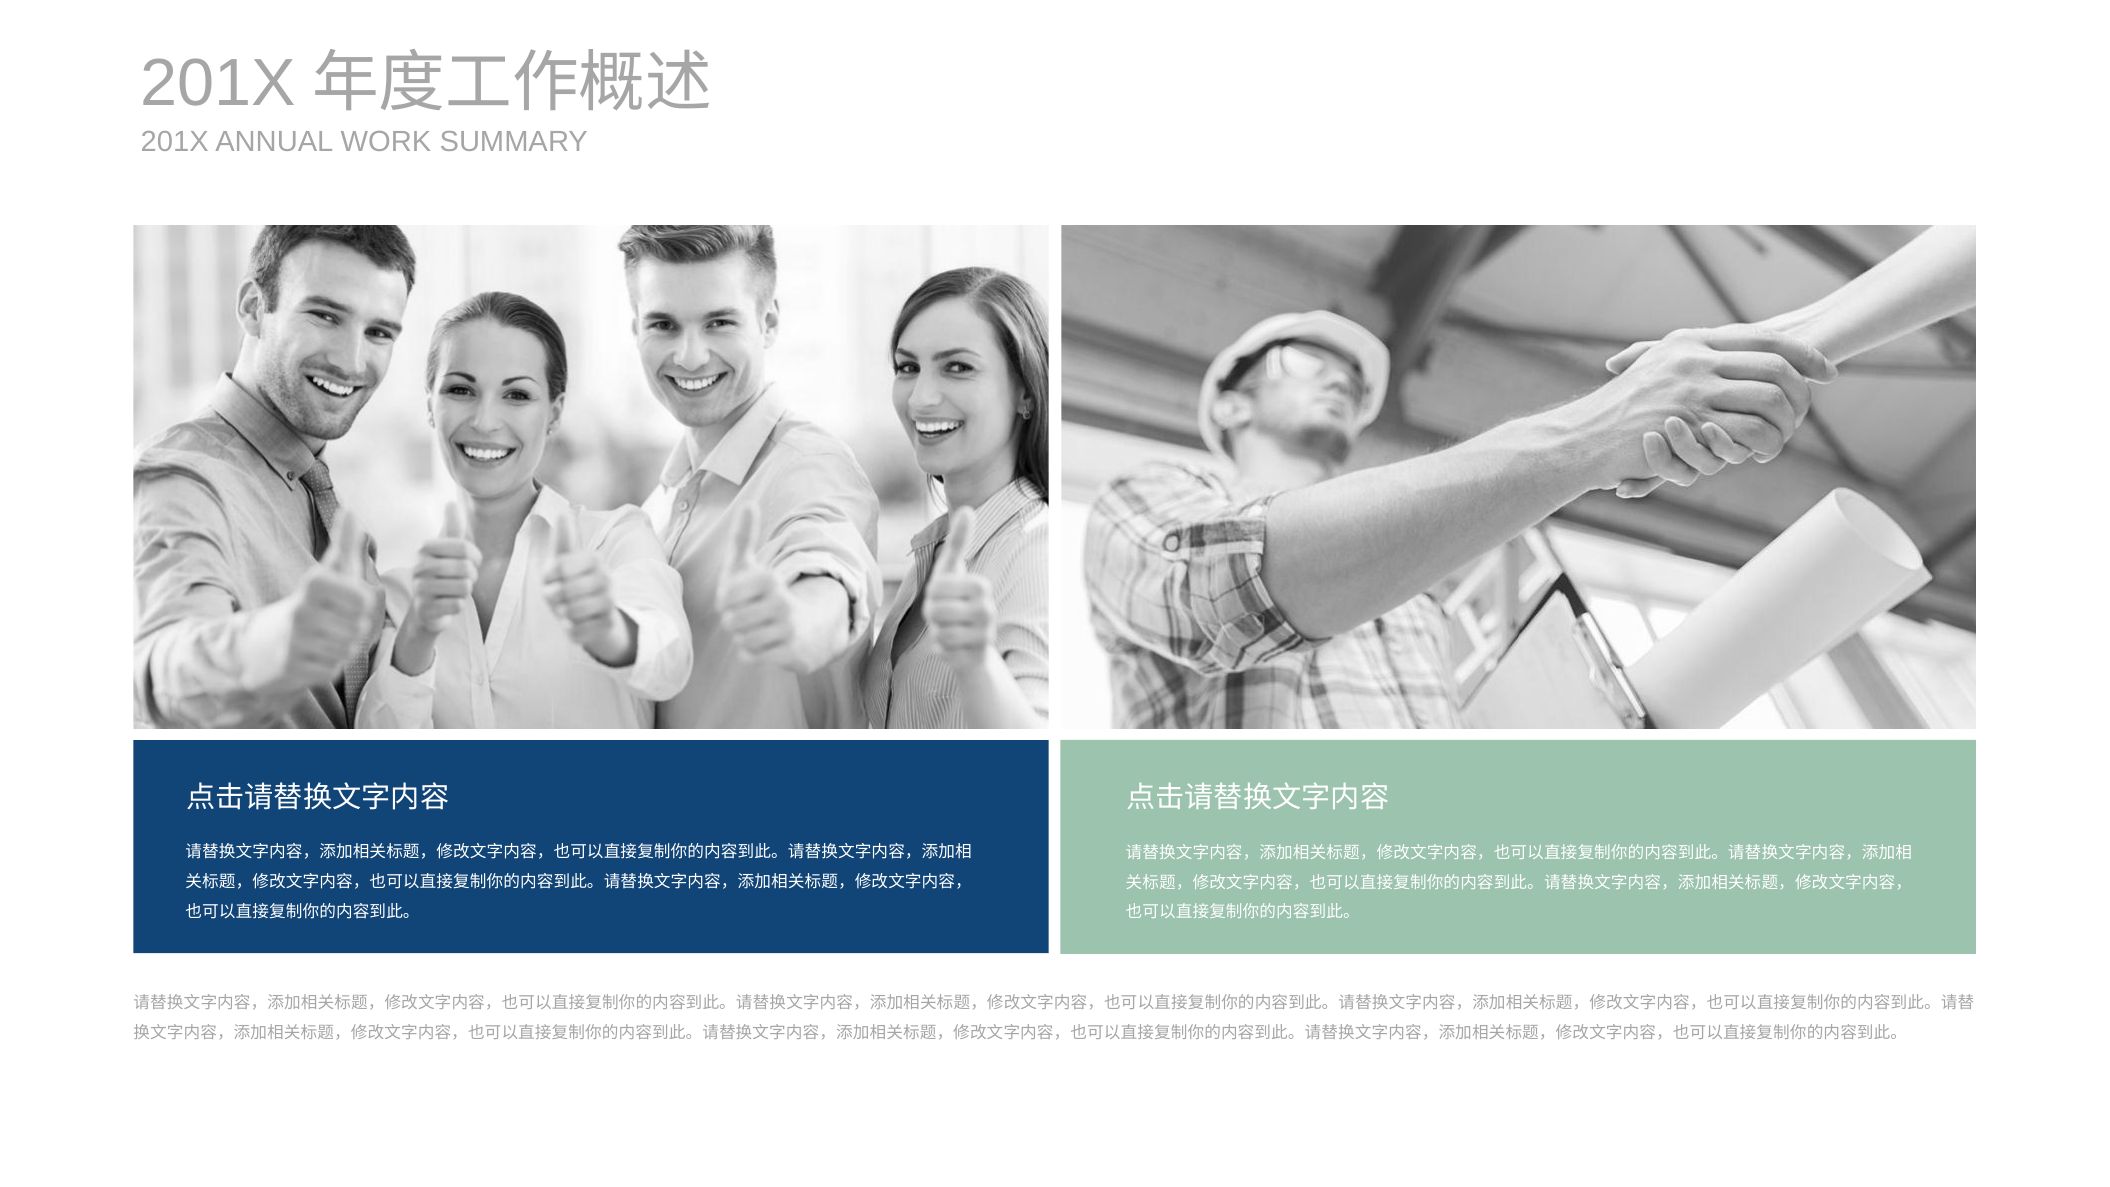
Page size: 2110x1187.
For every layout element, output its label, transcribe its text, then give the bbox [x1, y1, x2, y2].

text_box 请替换文字内容，添加相关标题，修改文字内容，也可以直接复制你的内容到此。请替换文字内容，添加相关标题，修改文字内容，也可以直接复制你的内容到此。请替换文字内容，添加相关标题，修改文字内容，也可以直接复制你的内容到此。 [185, 830, 989, 921]
text_box [1060, 224, 1977, 730]
text_box 请替换文字内容，添加相关标题，修改文字内容，也可以直接复制你的内容到此。请替换文字内容，添加相关标题，修改文字内容，也可以直接复制你的内容到此。请替换文字内容，添加相关标题，修改文字内容，也可以直接复制你的内容到此。 [1125, 831, 1929, 922]
text_box 点击请替换文字内容 [1126, 778, 1390, 814]
text_box [1059, 739, 1977, 955]
text_box [132, 224, 1050, 730]
text_box 201X年度工作概述 [140, 38, 789, 119]
text_box 点击请替换文字内容 [186, 777, 450, 814]
text_box 请替换文字内容，添加相关标题，修改文字内容，也可以直接复制你的内容到此。请替换文字内容，添加相关标题，修改文字内容，也可以直接复制你的内容到此。请替换文字内容，添加相关标题，修改文字内容，也可以直接复制你的内容到此。请替换文字内容，添加相关标题，修改文字内容，也可以直接复制你的内容到此。请替换文字内容，添加相关标题，修改文字内容，也可以直接复制你的内容到此。请替换文字内容，添加相关标题，修改文字内容，也可以直接复制你的内容到此。 [133, 981, 1976, 1042]
text_box [132, 739, 1050, 954]
text_box 201X ANNUAL WORK SUMMARY [140, 122, 602, 158]
